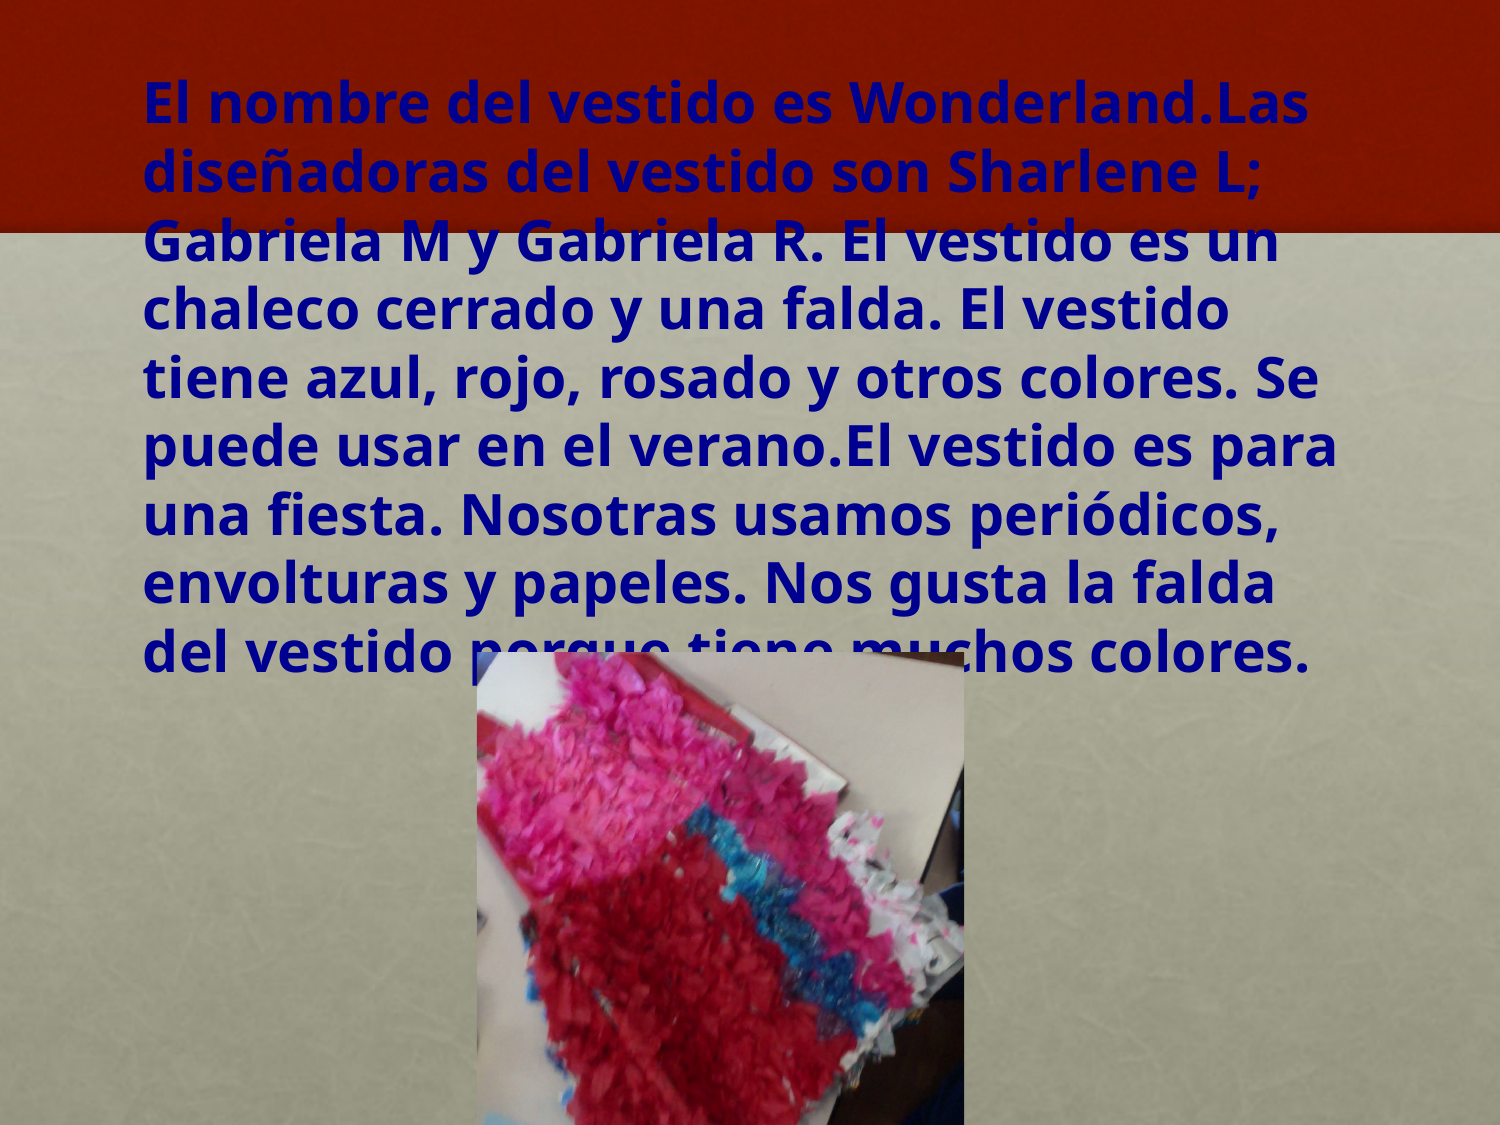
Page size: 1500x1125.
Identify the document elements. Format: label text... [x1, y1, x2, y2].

list El nombre del vestido es Wonderland.Las diseñadoras del vestido son Sharlene L; Gabriela M y Gabriela R. El vestido es un chaleco cerrado y una falda. El vestido tiene azul, rojo, rosado y otros colores. Se puede usar en el verano.El vestido es para una fiesta. Nosotras usamos periódicos, envolturas y papeles. Nos gusta la falda del vestido porque tiene muchos colores. [127, 59, 1372, 765]
picture [0, 214, 1500, 1125]
